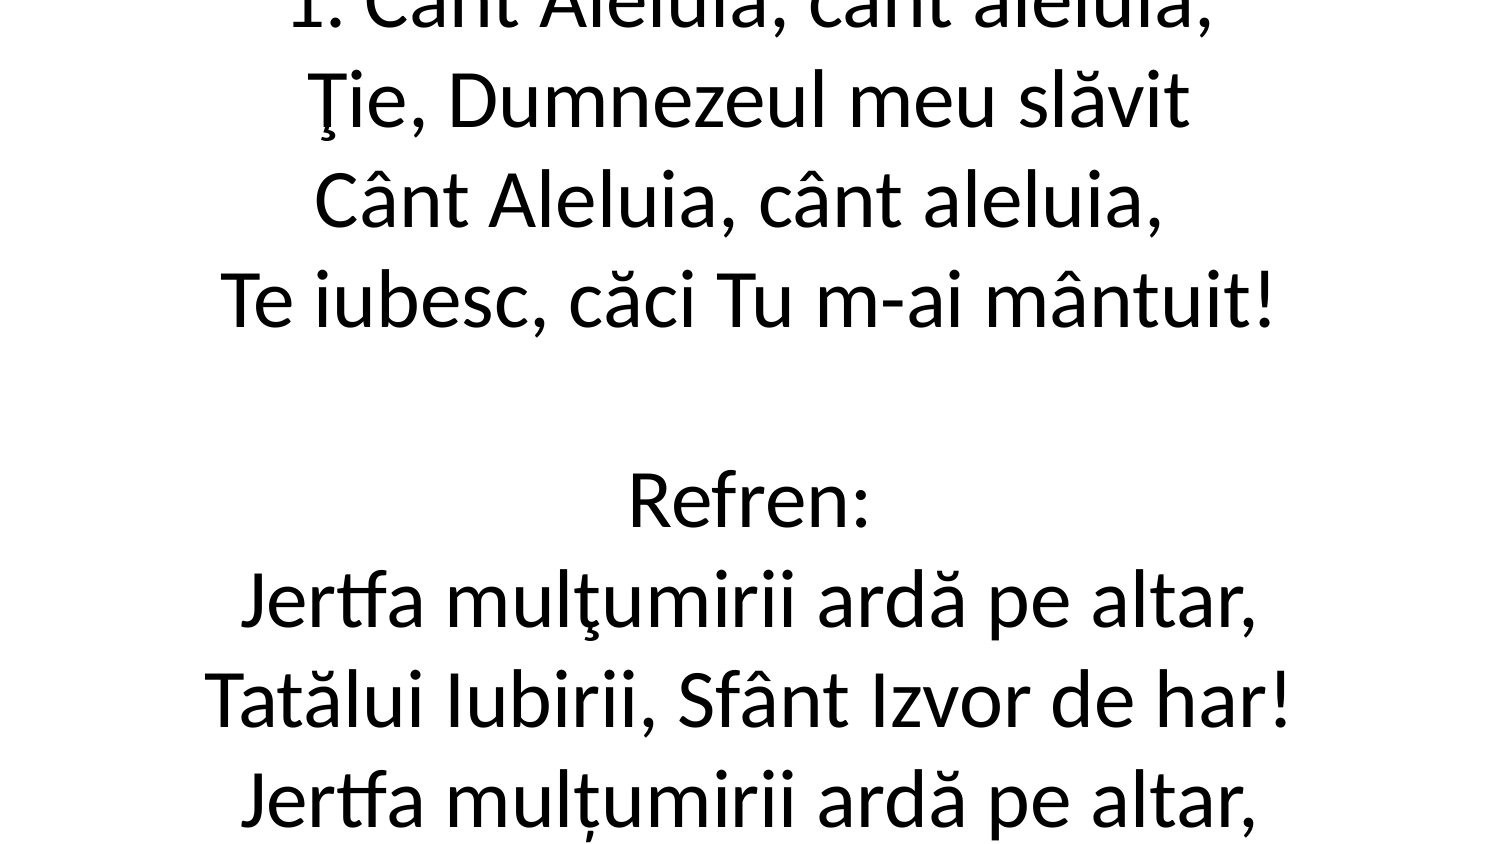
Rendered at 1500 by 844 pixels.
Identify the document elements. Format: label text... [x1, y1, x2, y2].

text_box 1. Cânt Aleluia, cânt aleluia, Ţie, Dumnezeul meu slăvit Cânt Aleluia, cânt aleluia, Te iubesc, căci Tu m-ai mântuit! Refren: Jertfa mulţumirii ardă pe altar, Tatălui Iubirii, Sfânt Izvor de har! Jertfa mulțumirii ardă pe altar, Tatălui Iubirii Sfânt Izvor de har! [189, 0, 1311, 844]
